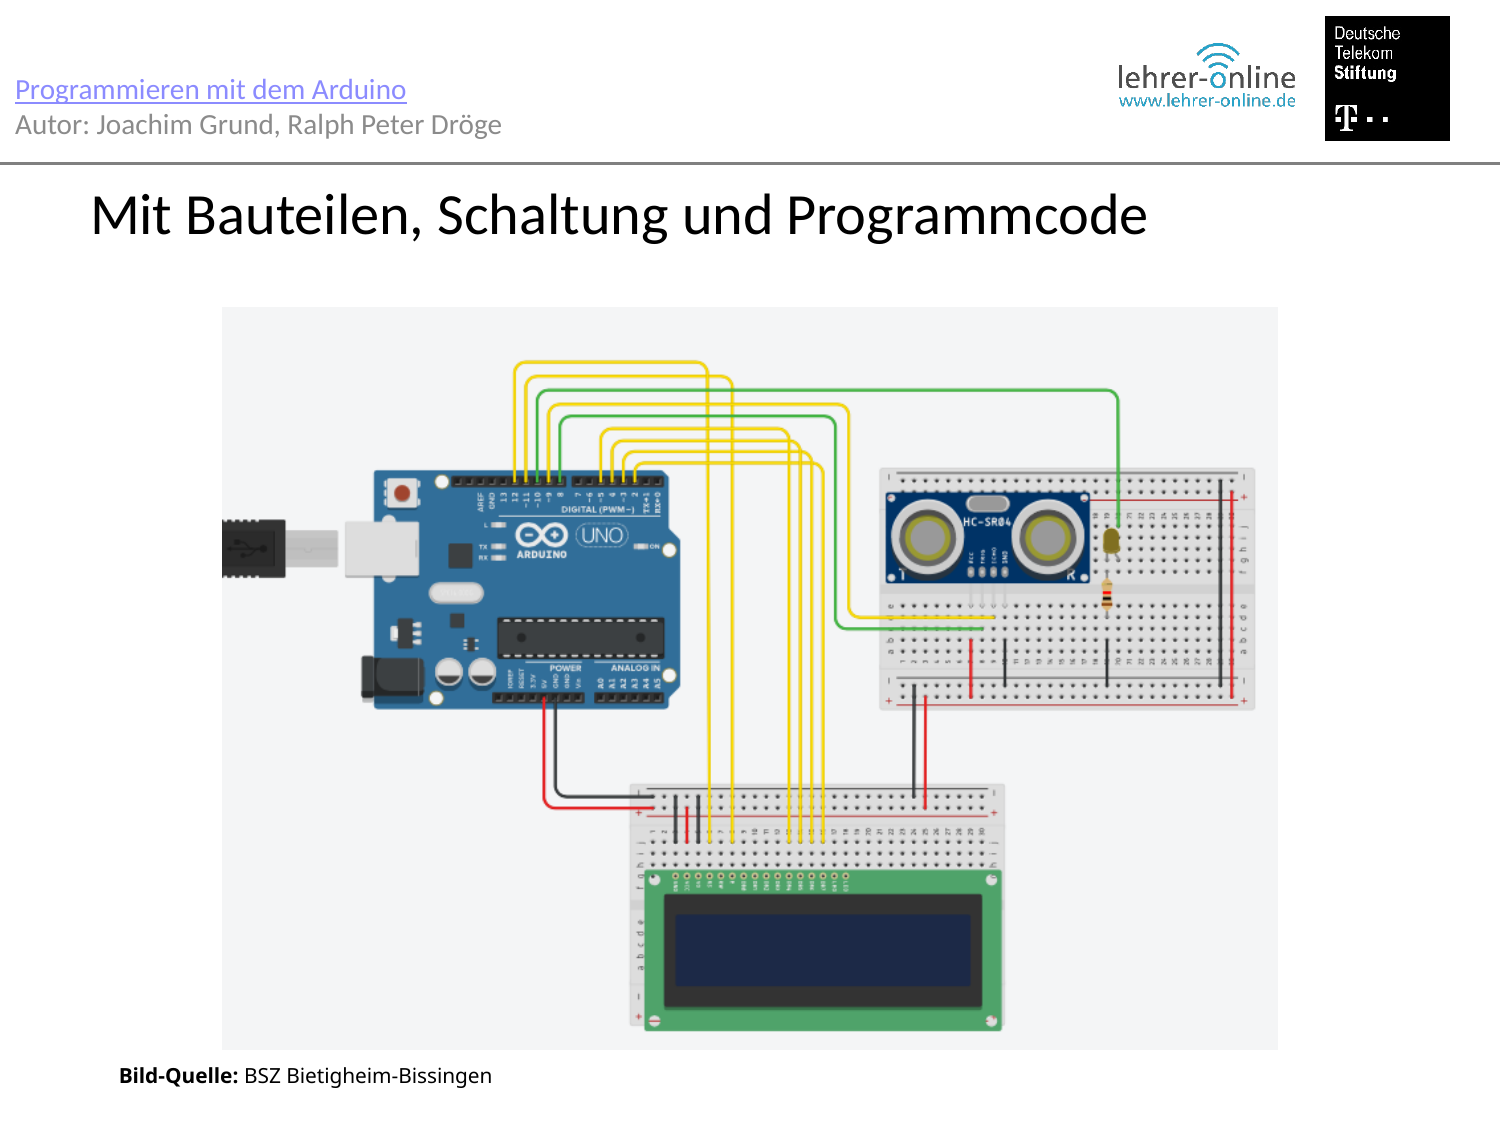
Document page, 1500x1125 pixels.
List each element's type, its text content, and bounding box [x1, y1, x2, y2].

text_box Bild-Quelle: BSZ Bietigheim-Bissingen [104, 1055, 508, 1096]
picture [222, 307, 1278, 1050]
text_box Programmieren mit dem Arduino Autor: Joachim Grund, Ralph Peter Dröge [0, 75, 839, 136]
text_box Mit Bauteilen, Schaltung und Programmcode [74, 164, 1425, 259]
picture [1325, 16, 1450, 141]
picture [1116, 40, 1299, 126]
